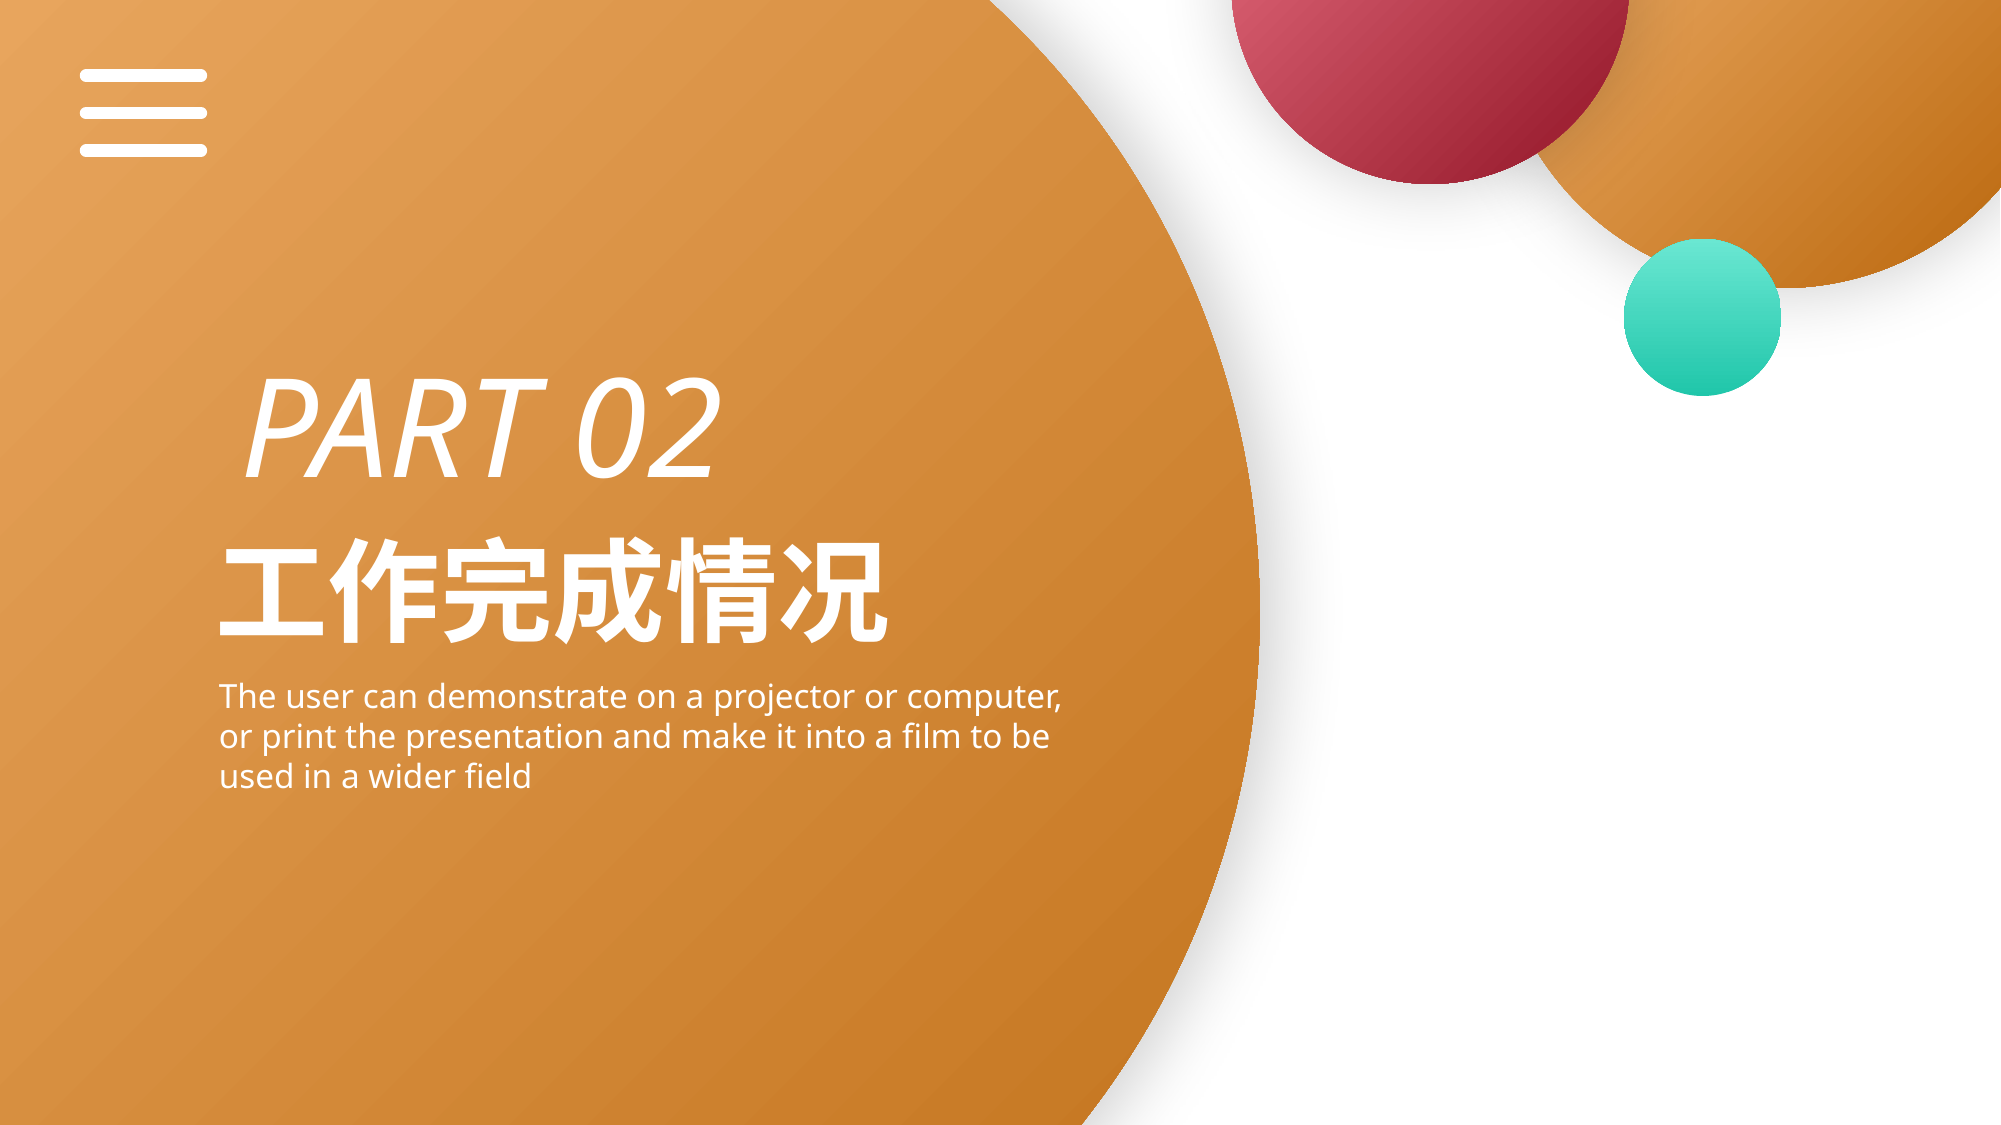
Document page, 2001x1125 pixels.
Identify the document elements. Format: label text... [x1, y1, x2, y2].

text_box [0, 0, 1260, 1125]
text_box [86, 75, 201, 151]
text_box PART 02 [225, 332, 739, 512]
text_box The user can demonstrate on a projector or computer, or print the presentation and make it into a film to be used in a wider field [204, 667, 1089, 803]
text_box [1559, 0, 2000, 288]
text_box [1624, 238, 1782, 397]
text_box 工作完成情况 [200, 513, 1234, 664]
text_box [1231, 0, 1629, 184]
